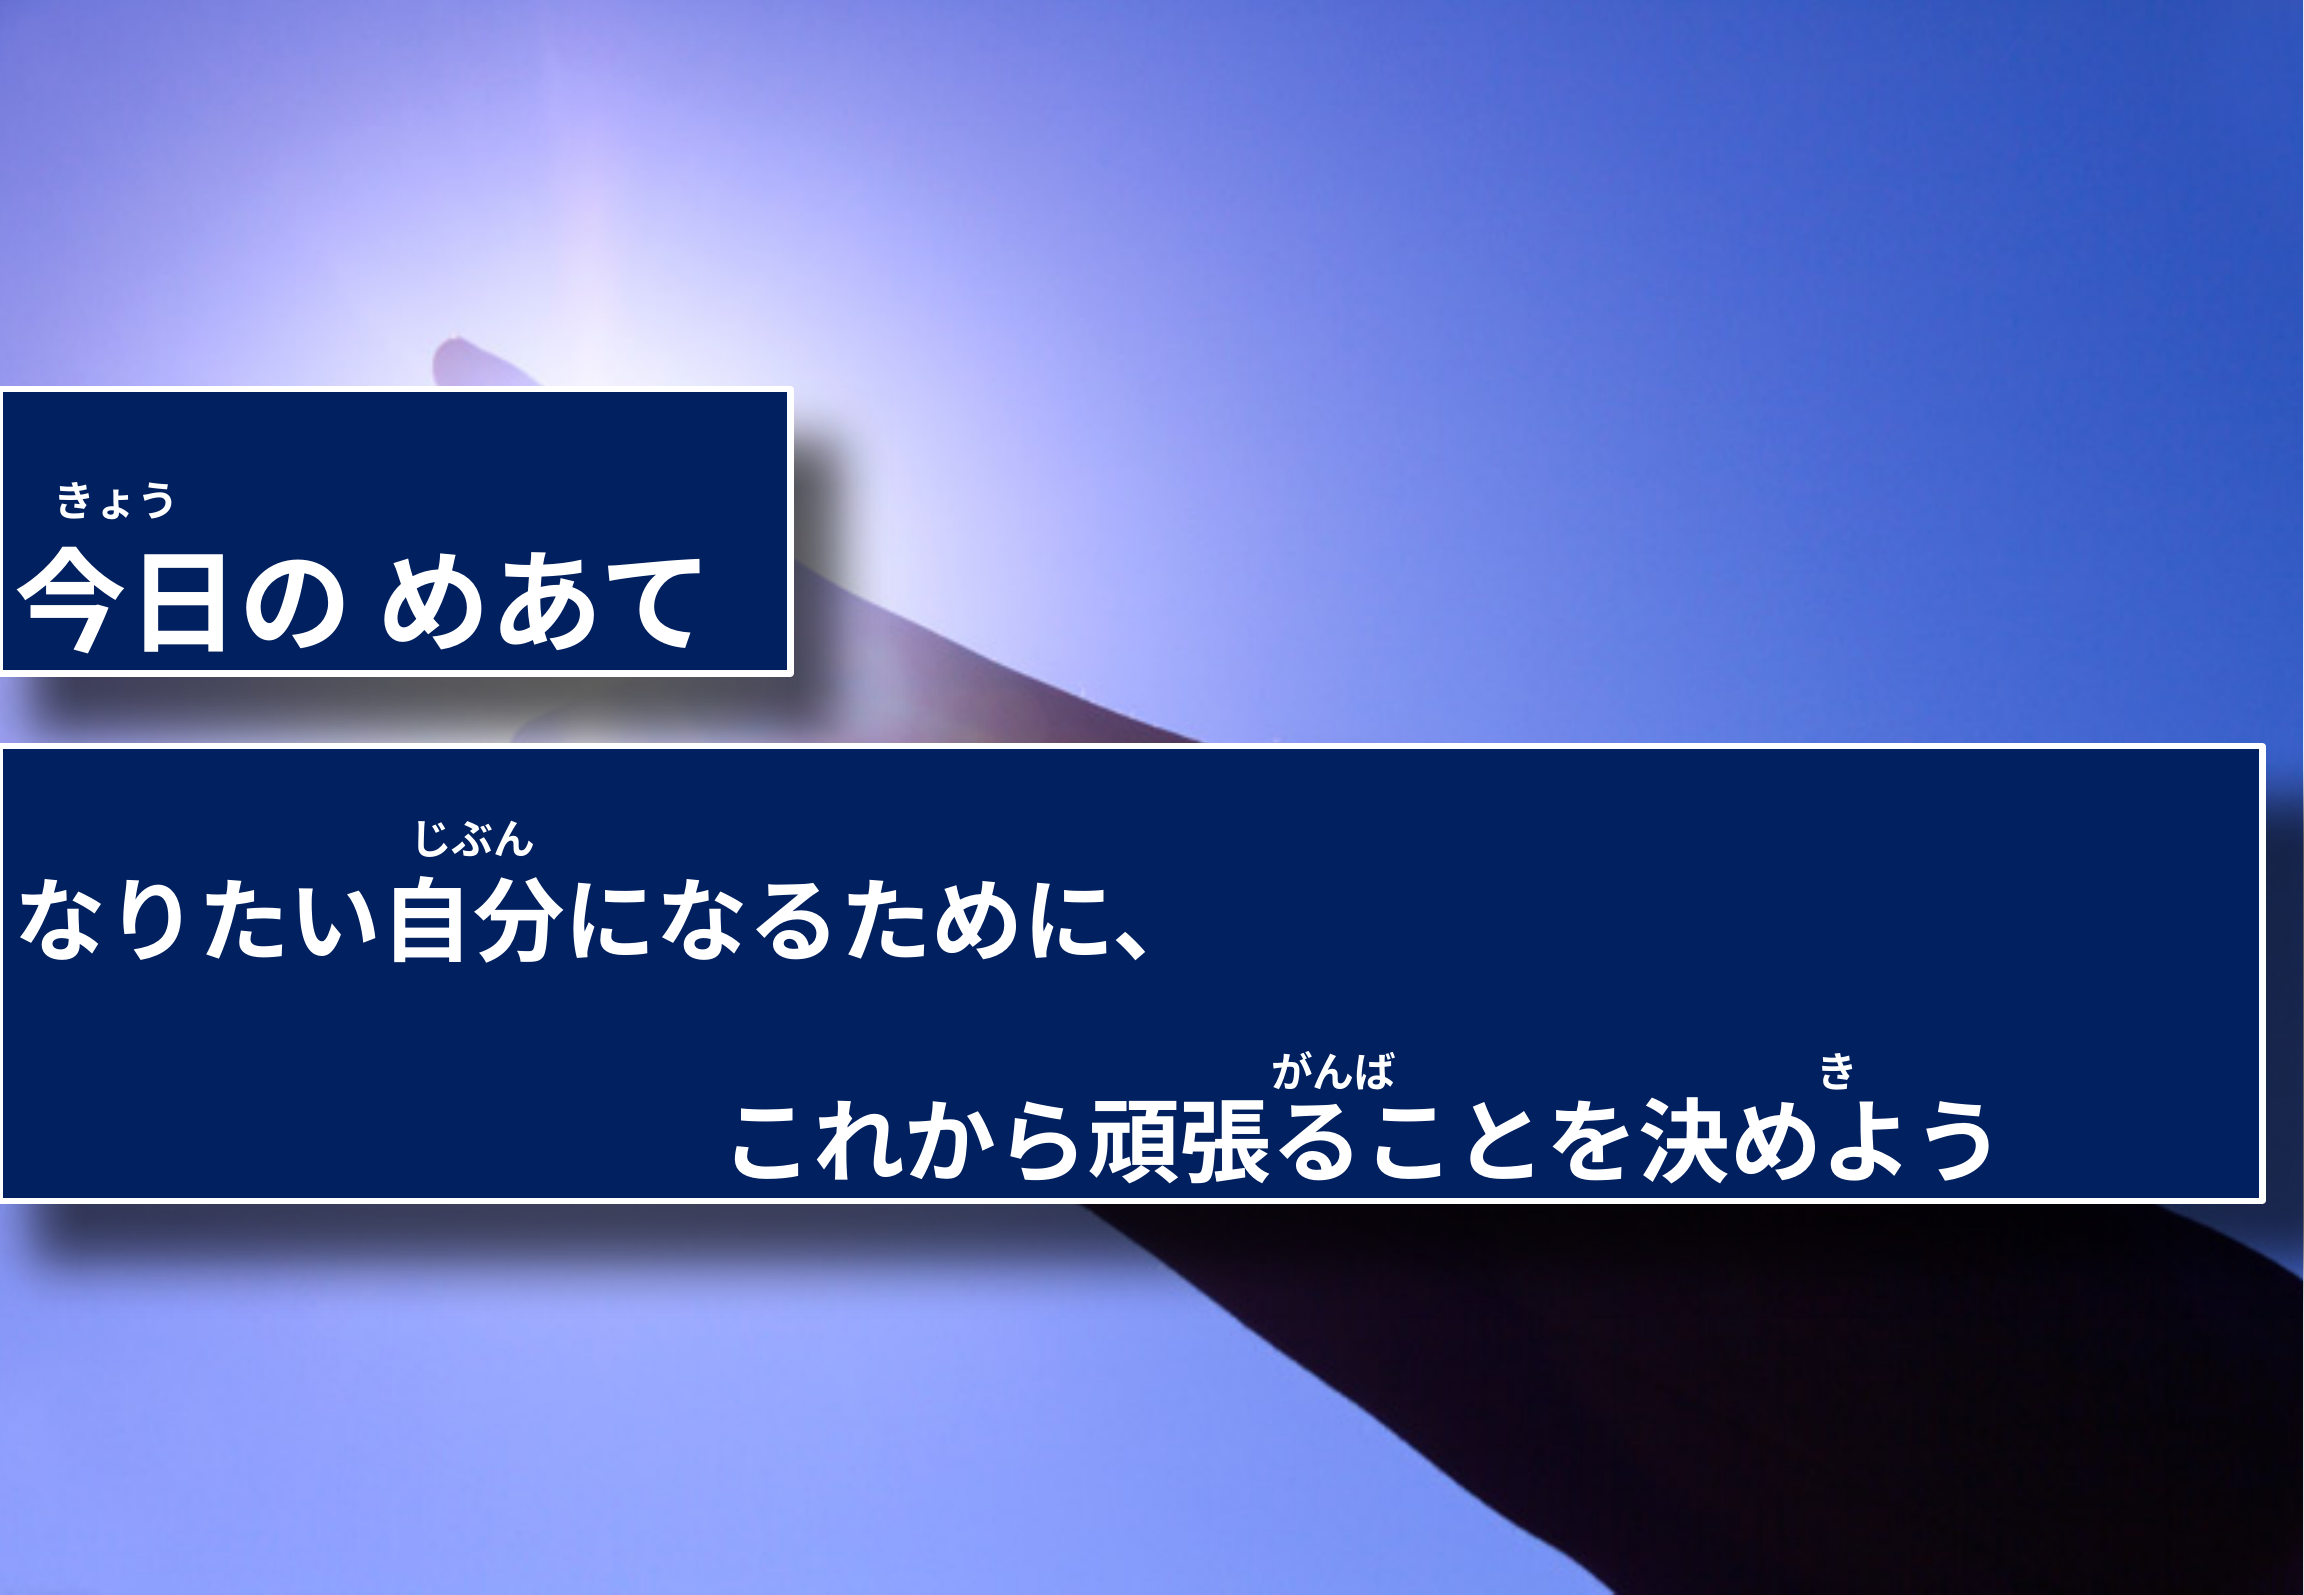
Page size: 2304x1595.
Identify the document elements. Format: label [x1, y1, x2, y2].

picture [0, 0, 2304, 1595]
text_box [0, 746, 2263, 1206]
